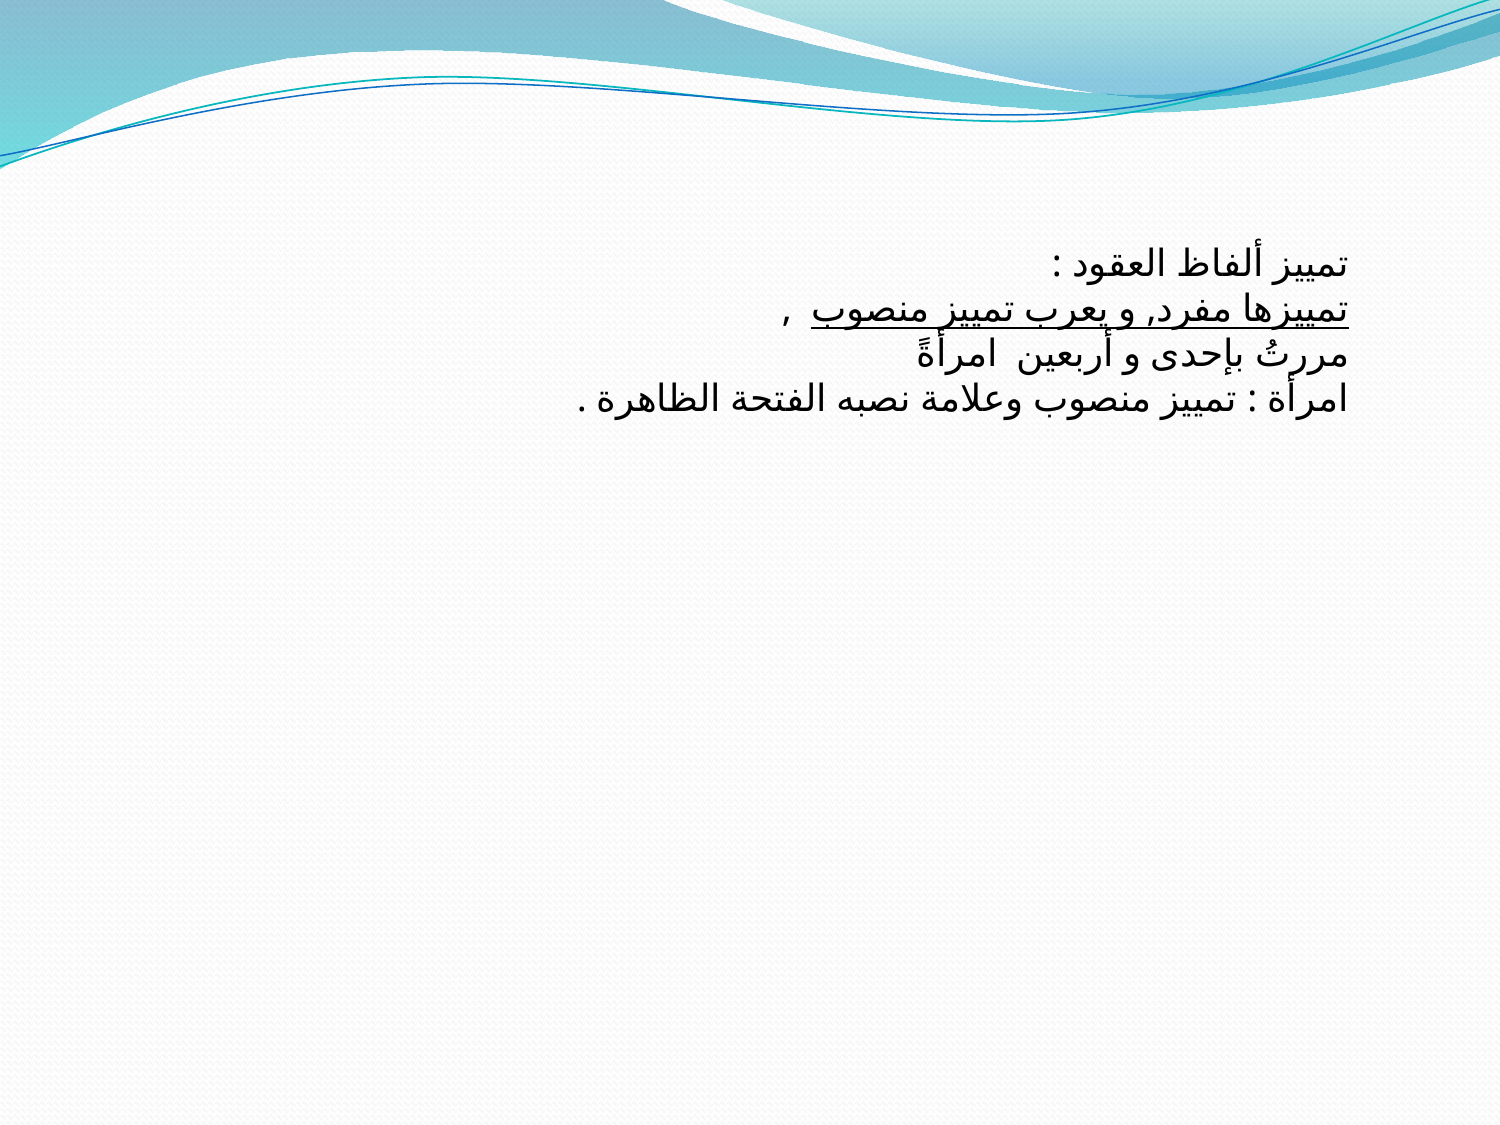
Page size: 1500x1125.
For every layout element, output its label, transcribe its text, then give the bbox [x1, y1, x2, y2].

text_box تمييز ألفاظ العقود : تمييزها مفرد, و يعرب تمييز منصوب , مررتُ بإحدى و أربعين امرأةً امرأة : تمييز منصوب وعلامة نصبه الفتحة الظاهرة . [194, 231, 1365, 427]
